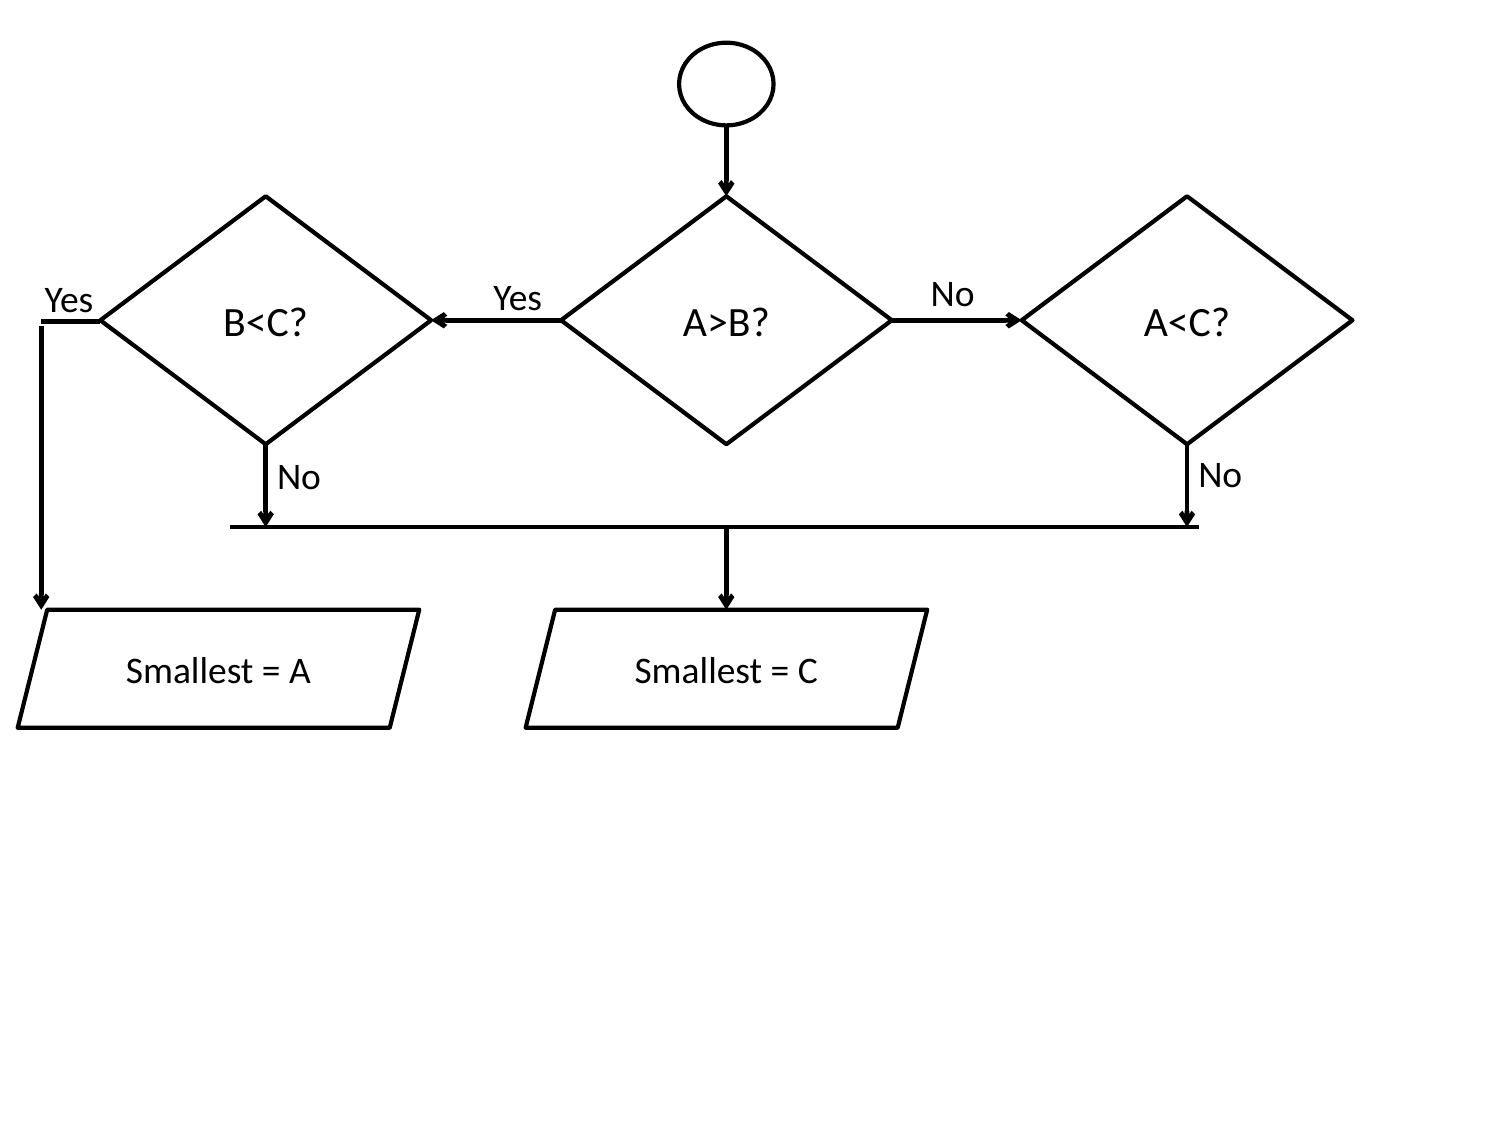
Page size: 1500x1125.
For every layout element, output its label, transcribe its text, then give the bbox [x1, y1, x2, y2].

text_box Yes [29, 267, 109, 327]
text_box No [266, 444, 337, 505]
text_box No [1189, 442, 1258, 503]
text_box No [915, 261, 990, 319]
text_box B<C? [105, 194, 433, 445]
text_box A<C? [1020, 194, 1355, 446]
text_box Smallest = A [15, 607, 422, 730]
text_box Yes [478, 265, 558, 319]
text_box Smallest = C [523, 607, 930, 730]
text_box [676, 40, 776, 128]
text_box A>B? [560, 196, 893, 446]
